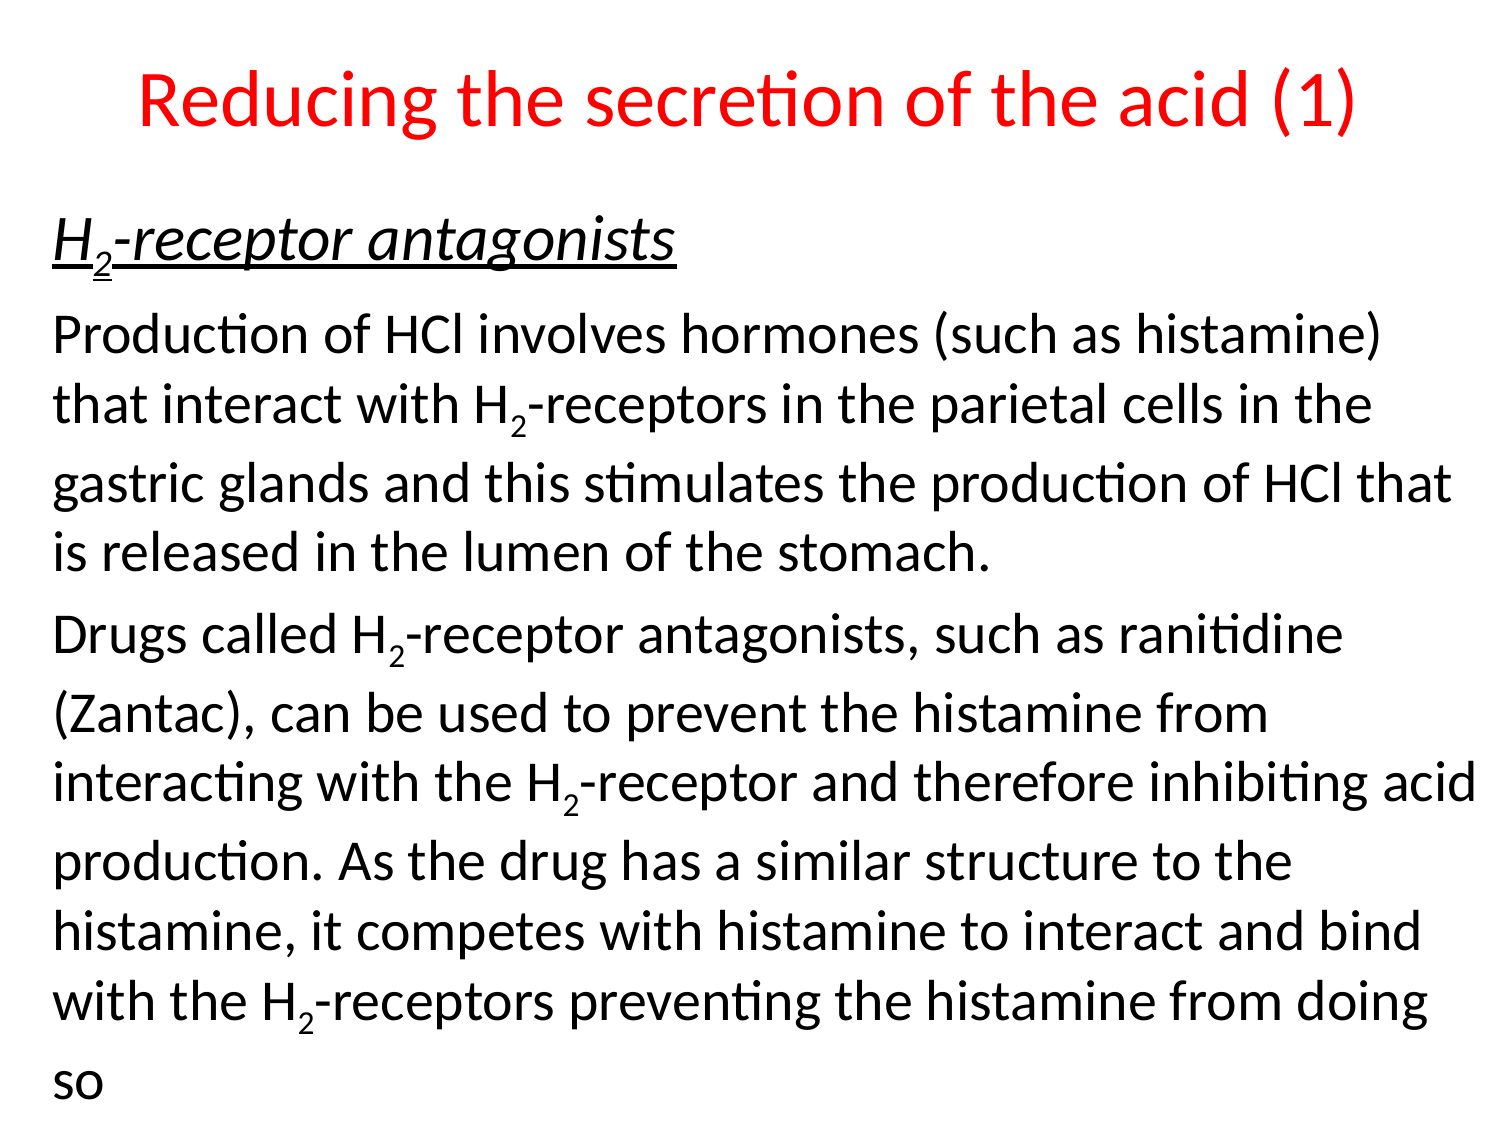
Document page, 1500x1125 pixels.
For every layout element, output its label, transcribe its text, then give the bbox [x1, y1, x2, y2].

title Reducing the secretion of the acid (1) [75, 0, 1425, 187]
list H2-receptor antagonists Production of HCl involves hormones (such as histamine) that interact with H2-receptors in the parietal cells in the gastric glands and this stimulates the production of HCl that is released in the lumen of the stomach. Drugs called H2-receptor antagonists, such as ranitidine (Zantac), can be used to prevent the histamine from interacting with the H2-receptor and therefore inhibiting acid production. As the drug has a similar structure to the histamine, it competes with histamine to interact and bind with the H2-receptors preventing the histamine from doing so [37, 187, 1500, 1125]
